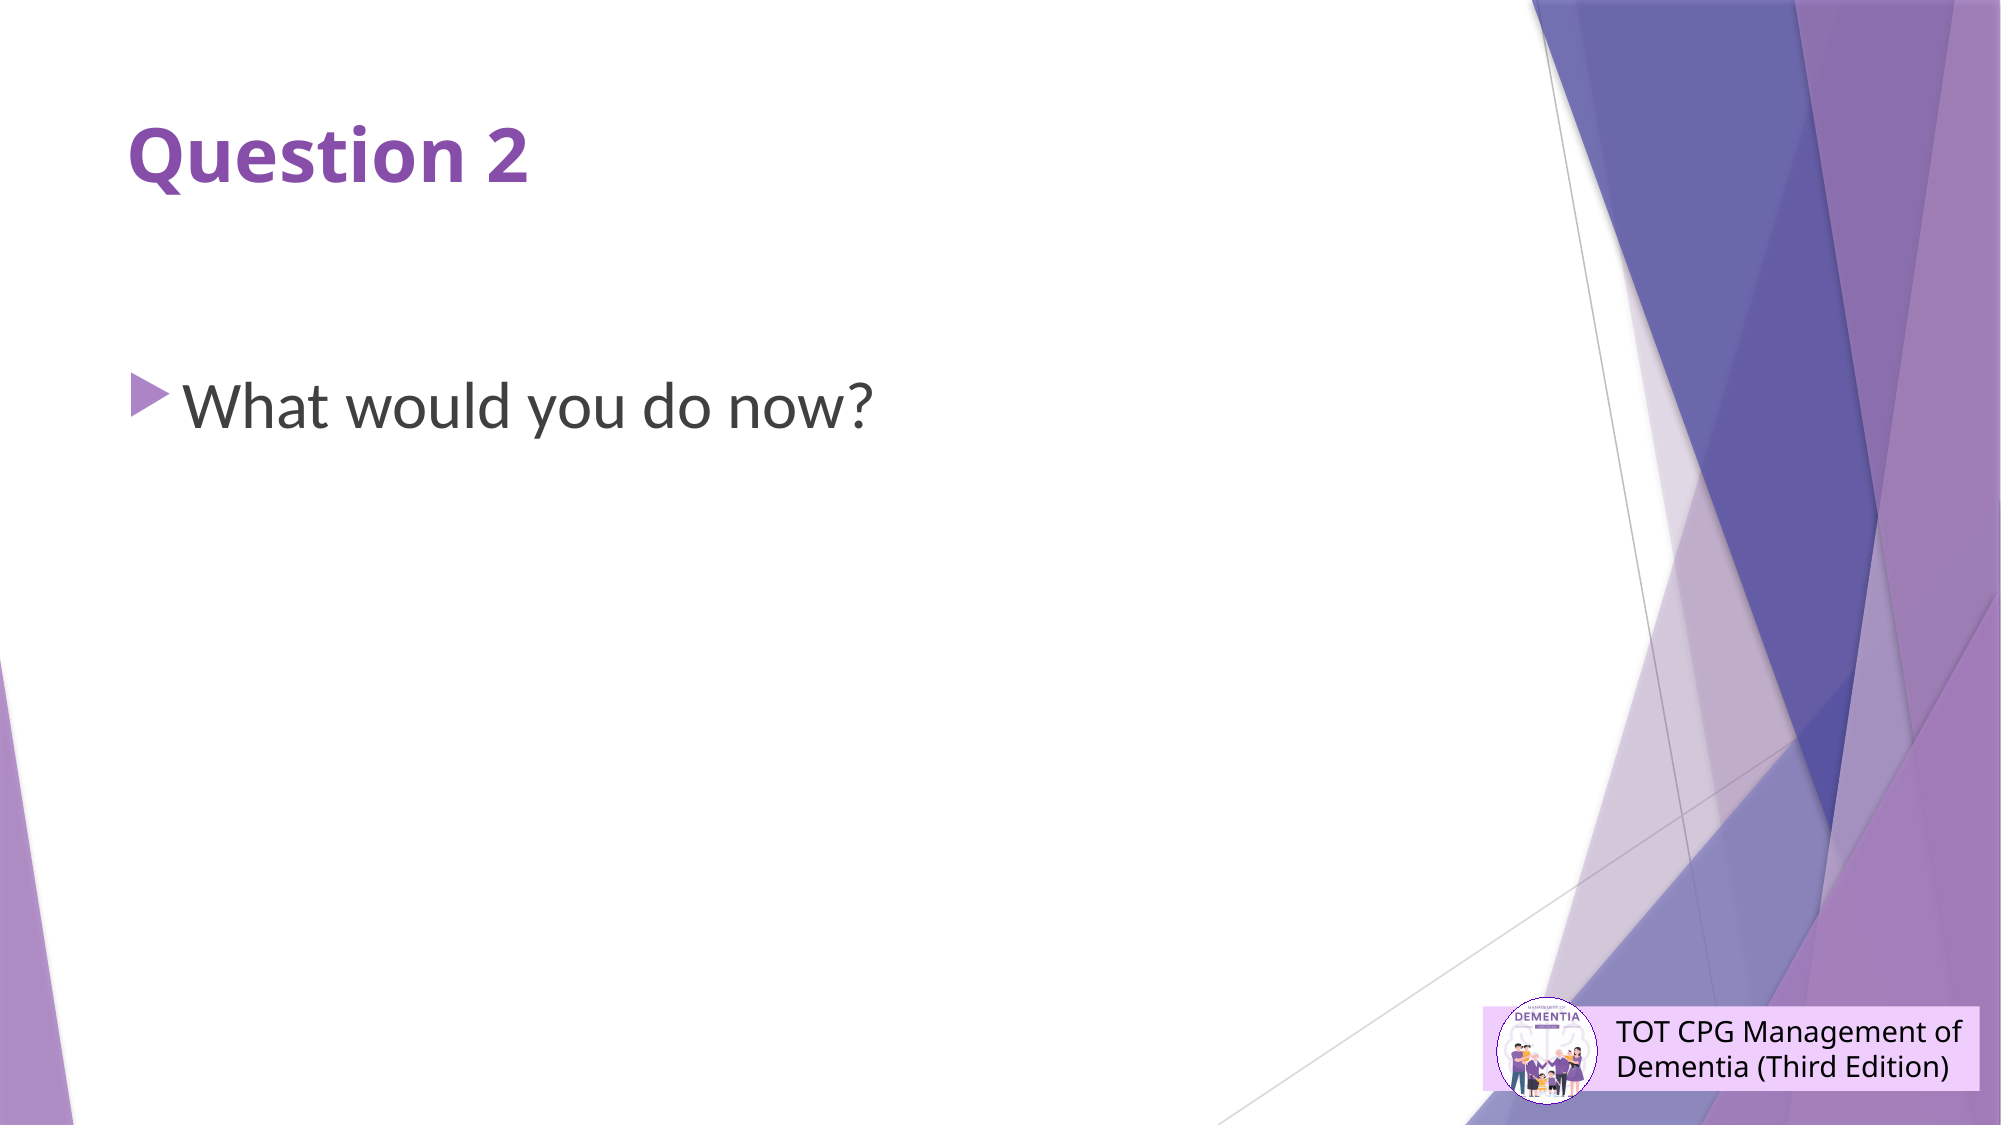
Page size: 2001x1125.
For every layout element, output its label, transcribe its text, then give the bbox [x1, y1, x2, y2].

list What would you do now? [111, 354, 1522, 992]
slide_number 6 [1409, 991, 1522, 1051]
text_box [1482, 996, 1981, 1105]
title Question 2 [111, 99, 1522, 317]
